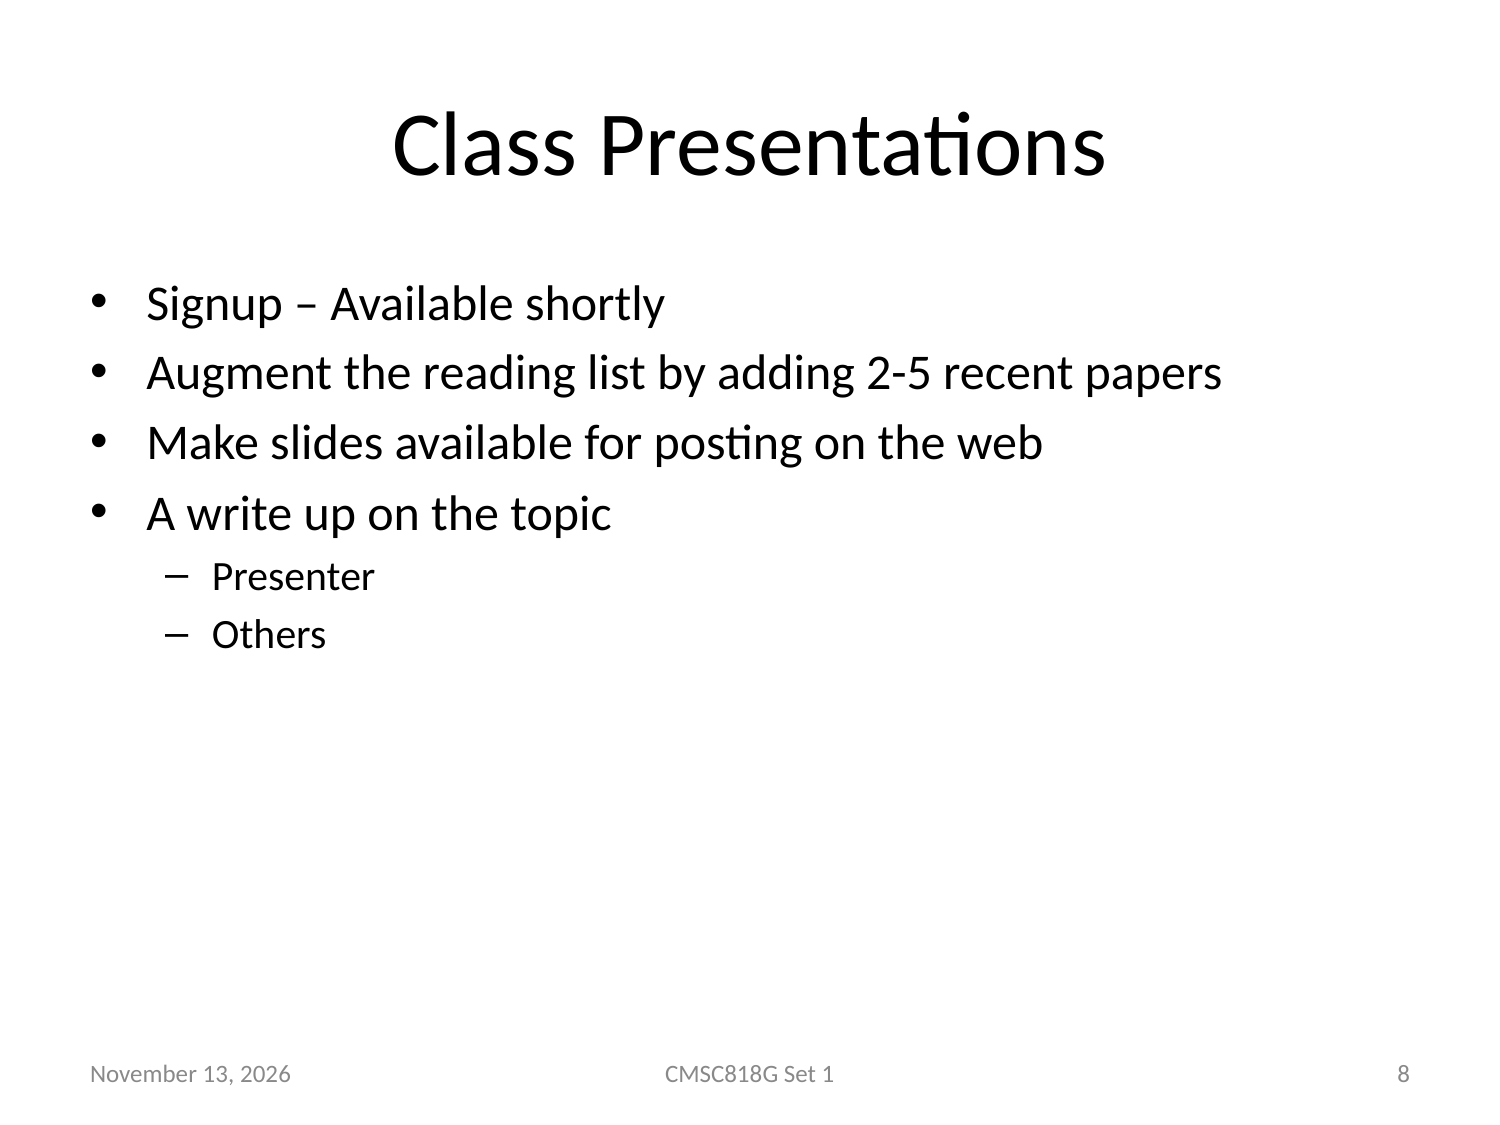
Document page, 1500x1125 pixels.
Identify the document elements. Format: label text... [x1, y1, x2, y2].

slide_number 8 [1074, 1042, 1425, 1103]
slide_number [75, 1042, 425, 1103]
footer CMSC818G Set 1 [512, 1042, 988, 1103]
list Signup – Available shortly Augment the reading list by adding 2-5 recent papers Make slides available for posting on the web A write up on the topic Presenter Others [75, 262, 1301, 1005]
title Class Presentations [75, 45, 1425, 233]
